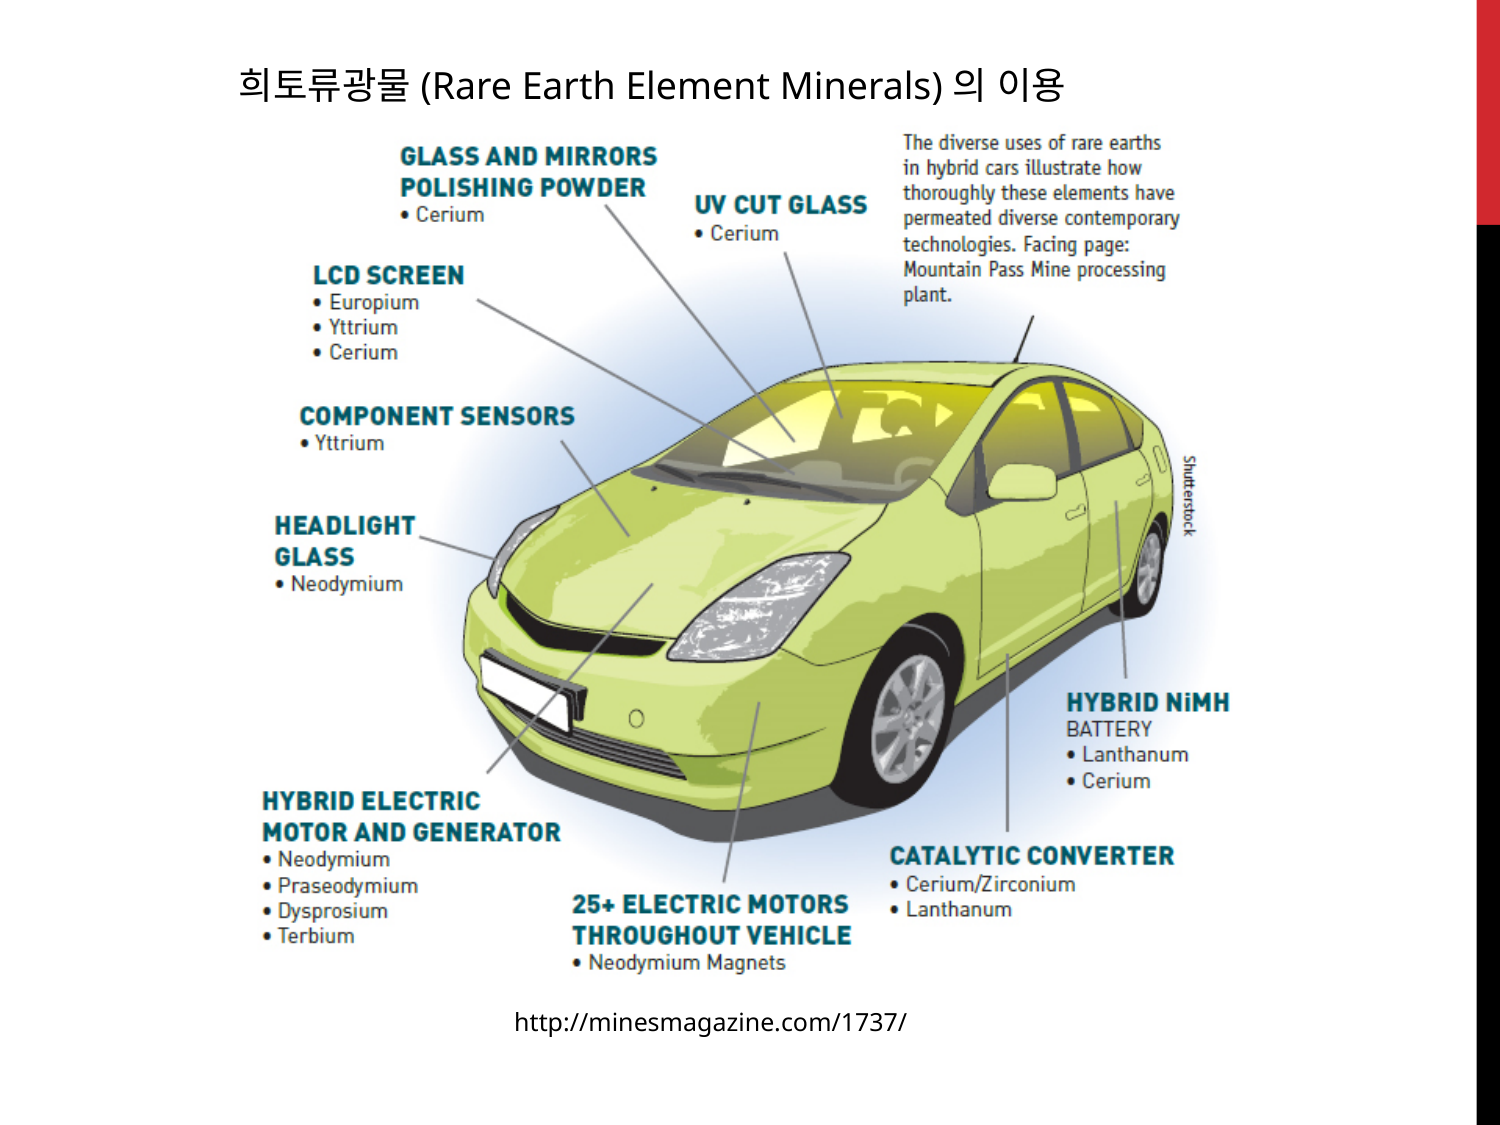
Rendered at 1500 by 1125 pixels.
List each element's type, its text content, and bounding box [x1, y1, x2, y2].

text_box http://minesmagazine.com/1737/ [499, 999, 923, 1045]
text_box 희토류광물(Rare Earth Element Minerals)의 이용 [224, 54, 1081, 115]
picture [257, 124, 1259, 984]
